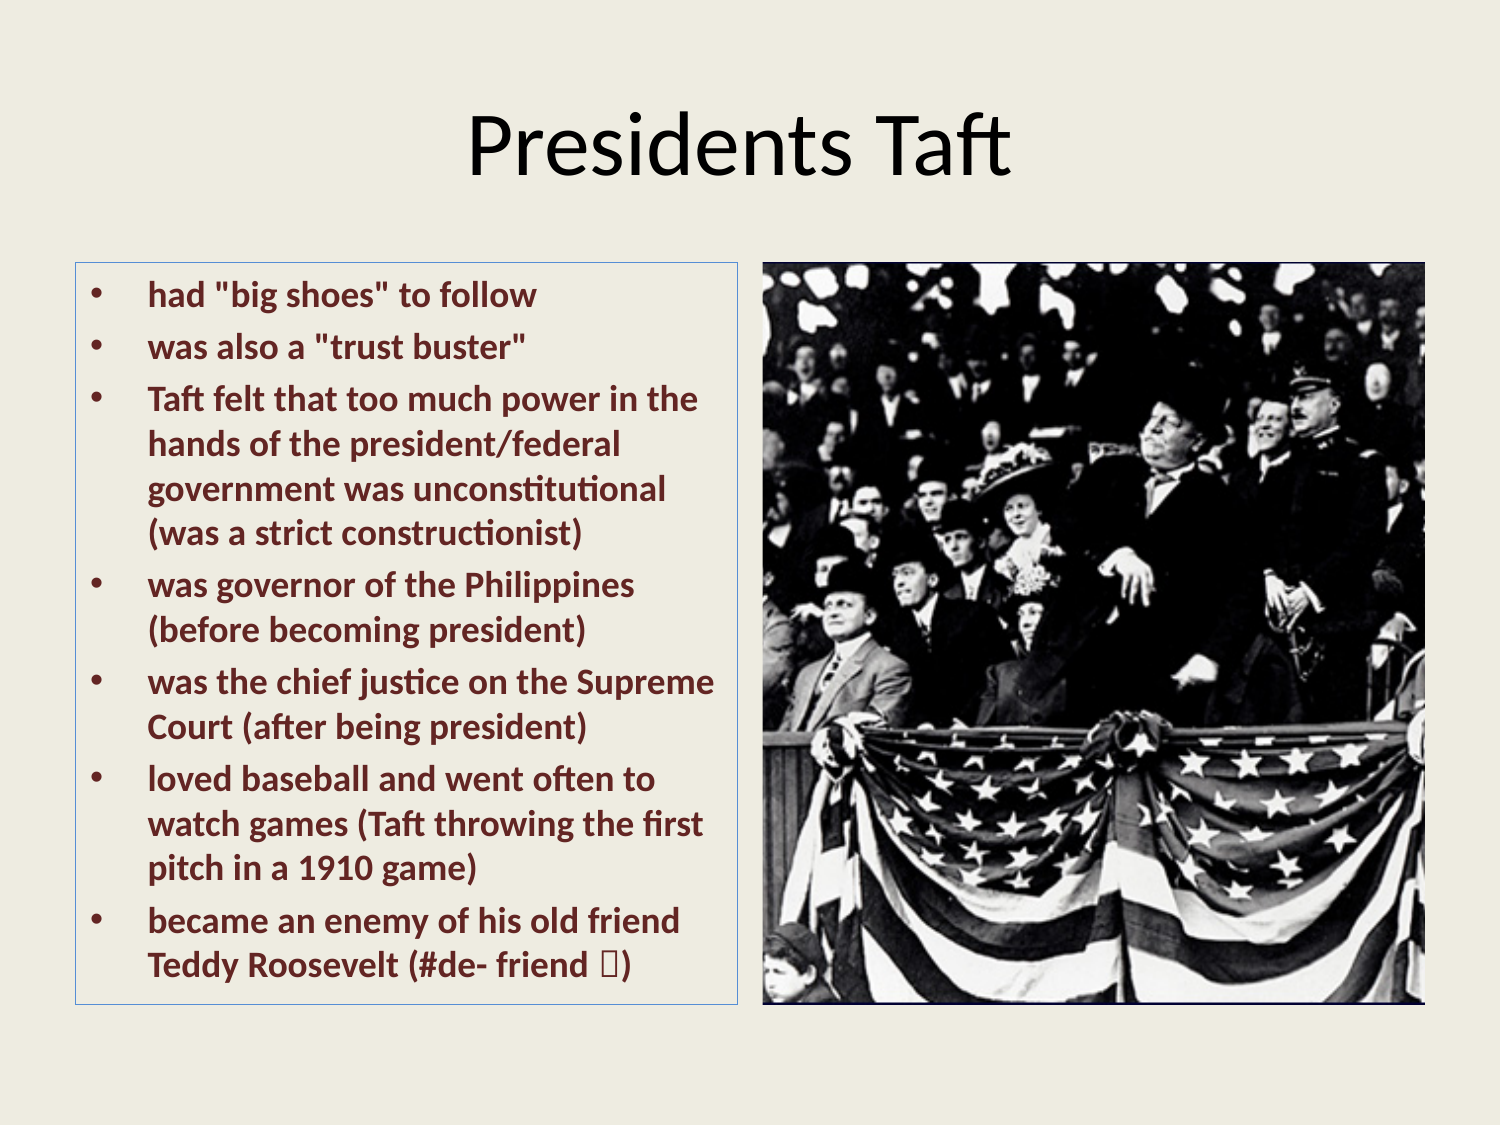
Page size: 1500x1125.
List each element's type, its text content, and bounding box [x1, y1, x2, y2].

title Presidents Taft [75, 45, 1425, 233]
list had "big shoes" to follow was also a "trust buster" Taft felt that too much power in the hands of the president/federal government was unconstitutional (was a strict constructionist) was governor of the Philippines (before becoming president) was the chief justice on the Supreme Court (after being president) loved baseball and went often to watch games (Taft throwing the first pitch in a 1910 game) became an enemy of his old friend Teddy Roosevelt (#de- friend ) [75, 262, 738, 1005]
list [762, 262, 1426, 1006]
